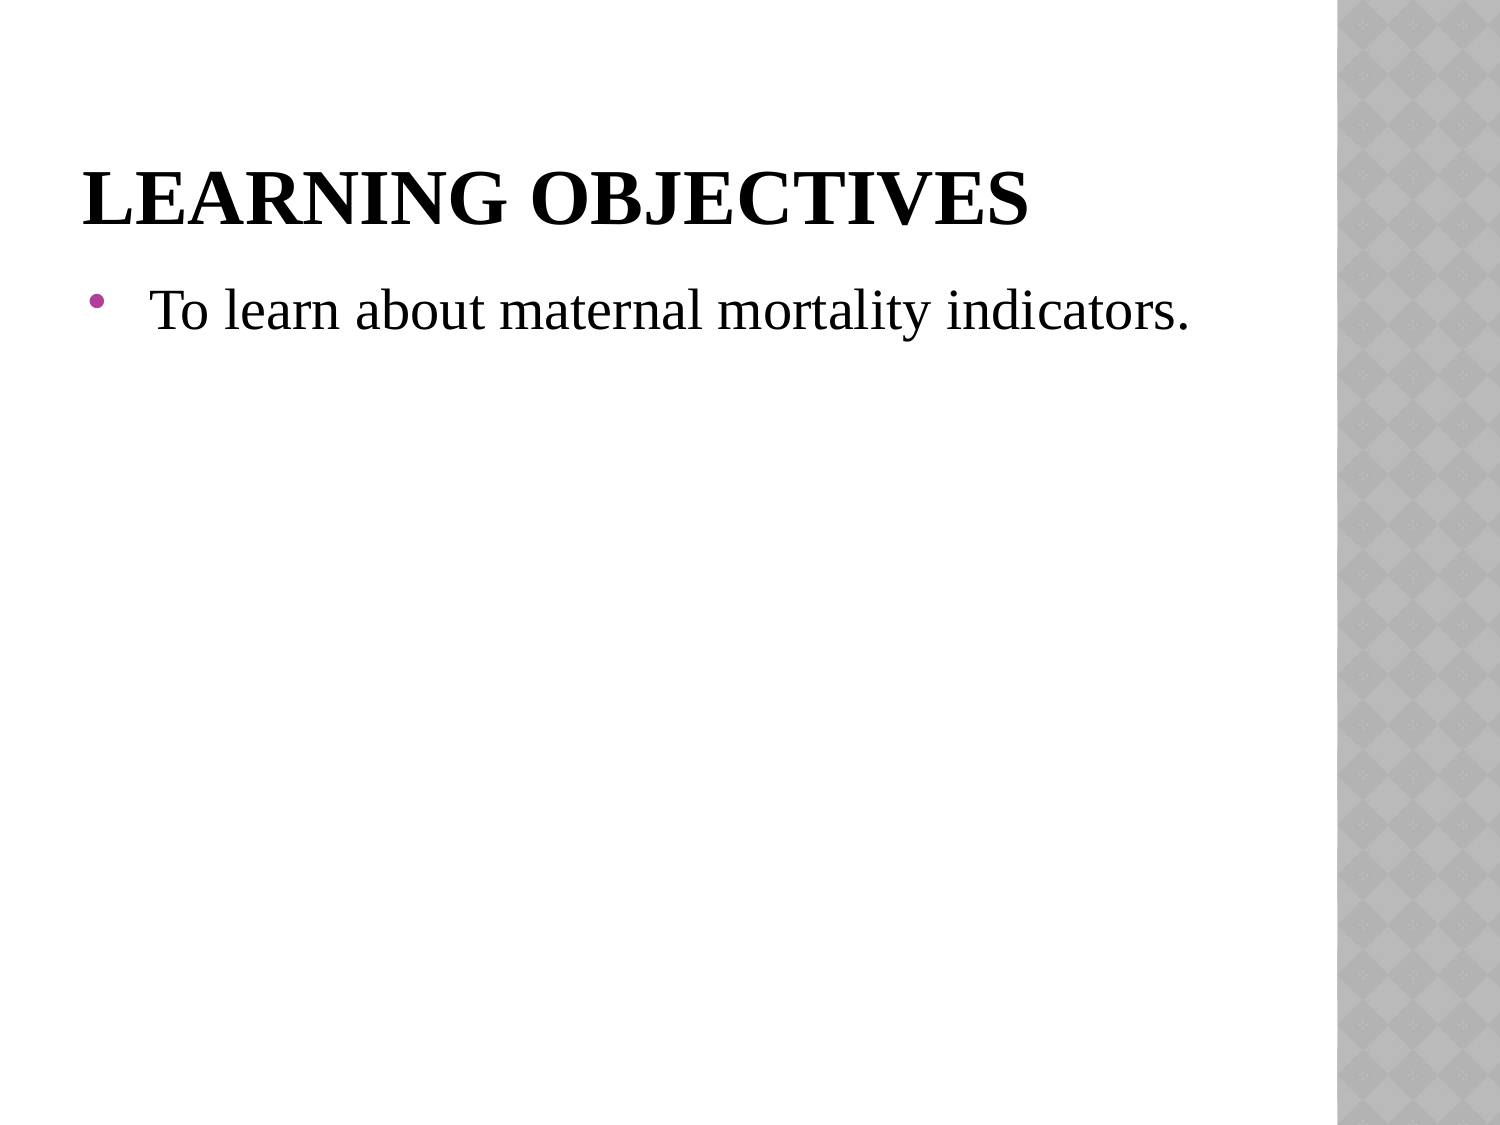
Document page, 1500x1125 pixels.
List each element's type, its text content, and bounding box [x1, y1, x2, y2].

title Learning objectives [75, 52, 1263, 240]
list To learn about maternal mortality indicators. [75, 264, 1263, 1059]
